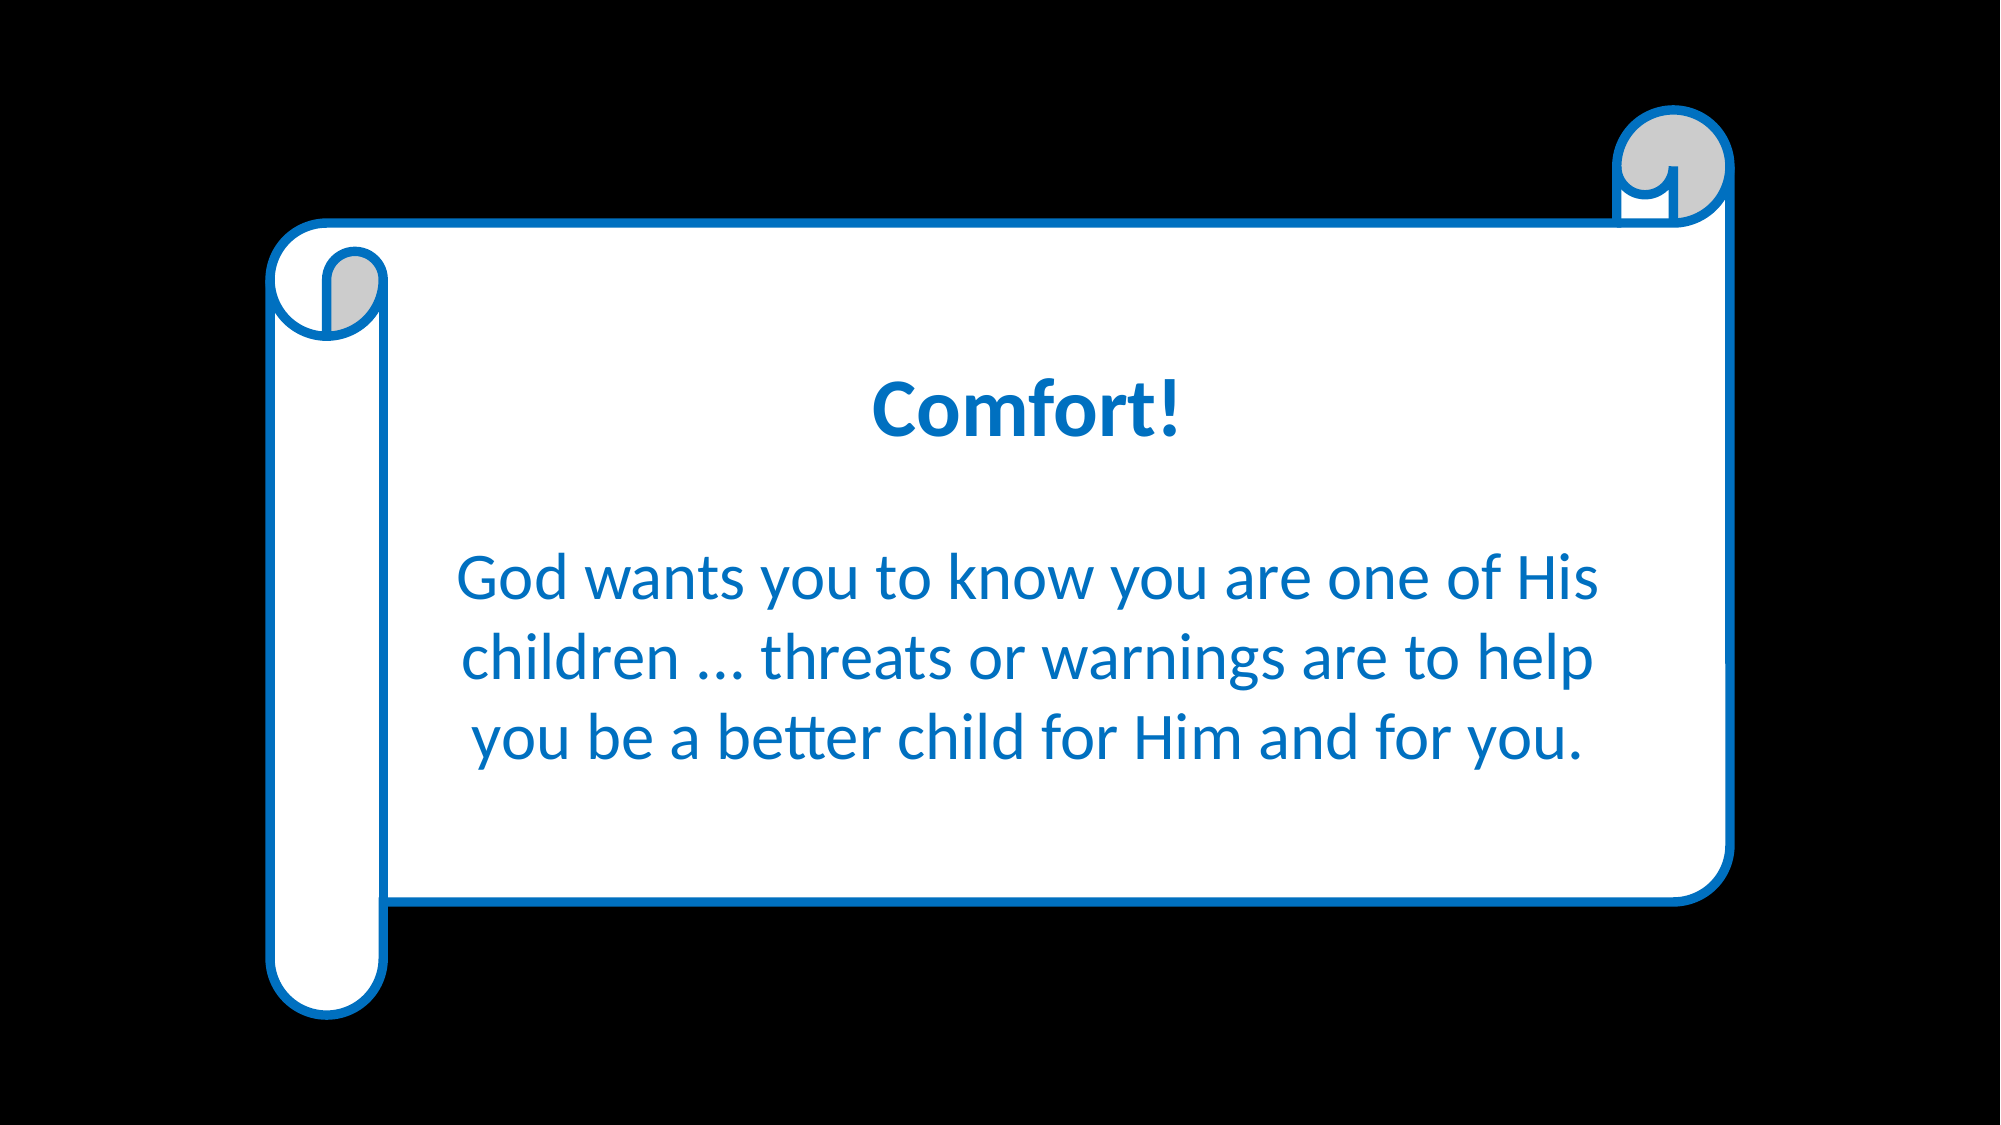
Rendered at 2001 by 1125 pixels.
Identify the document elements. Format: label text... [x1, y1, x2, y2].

text_box Comfort! God wants you to know you are one of His children ... threats or warnings are to help you be a better child for Him and for you. [269, 108, 1731, 1017]
